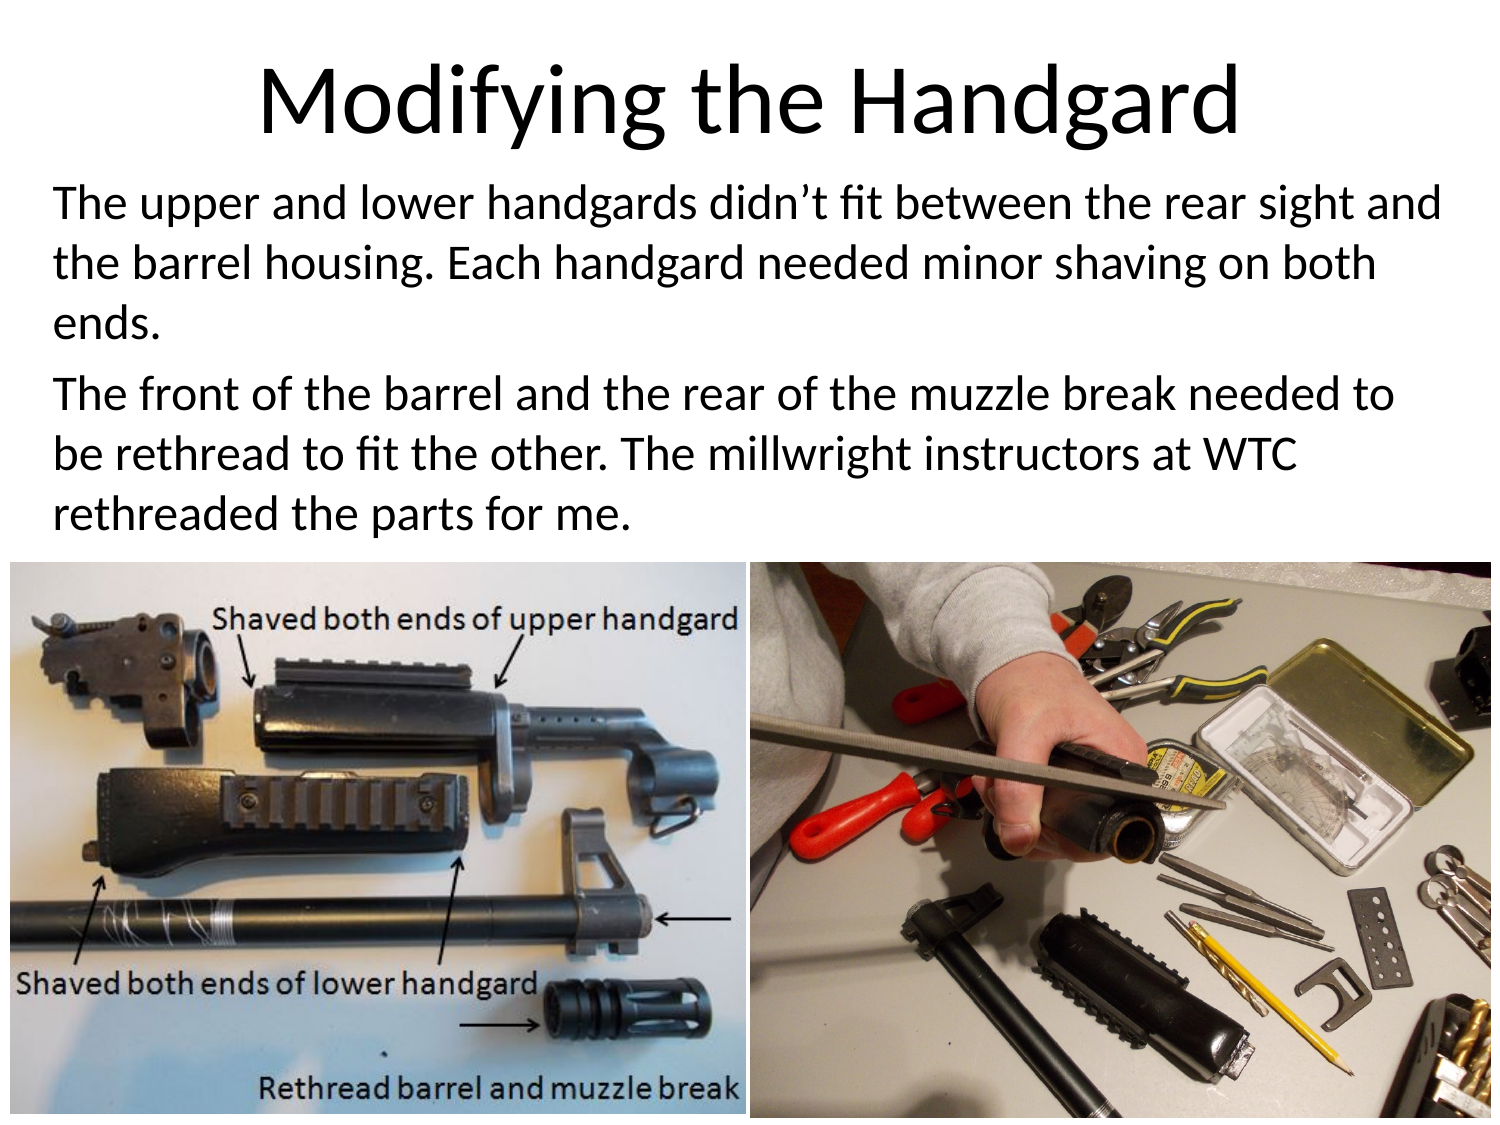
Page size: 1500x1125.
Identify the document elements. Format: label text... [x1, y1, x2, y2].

title Modifying the Handgard [75, 24, 1425, 162]
picture [749, 562, 1491, 1118]
list The upper and lower handgards didn’t fit between the rear sight and the barrel housing. Each handgard needed minor shaving on both ends. The front of the barrel and the rear of the muzzle break needed to be rethread to fit the other. The millwright instructors at WTC rethreaded the parts for me. [37, 162, 1463, 561]
picture [9, 562, 747, 1115]
